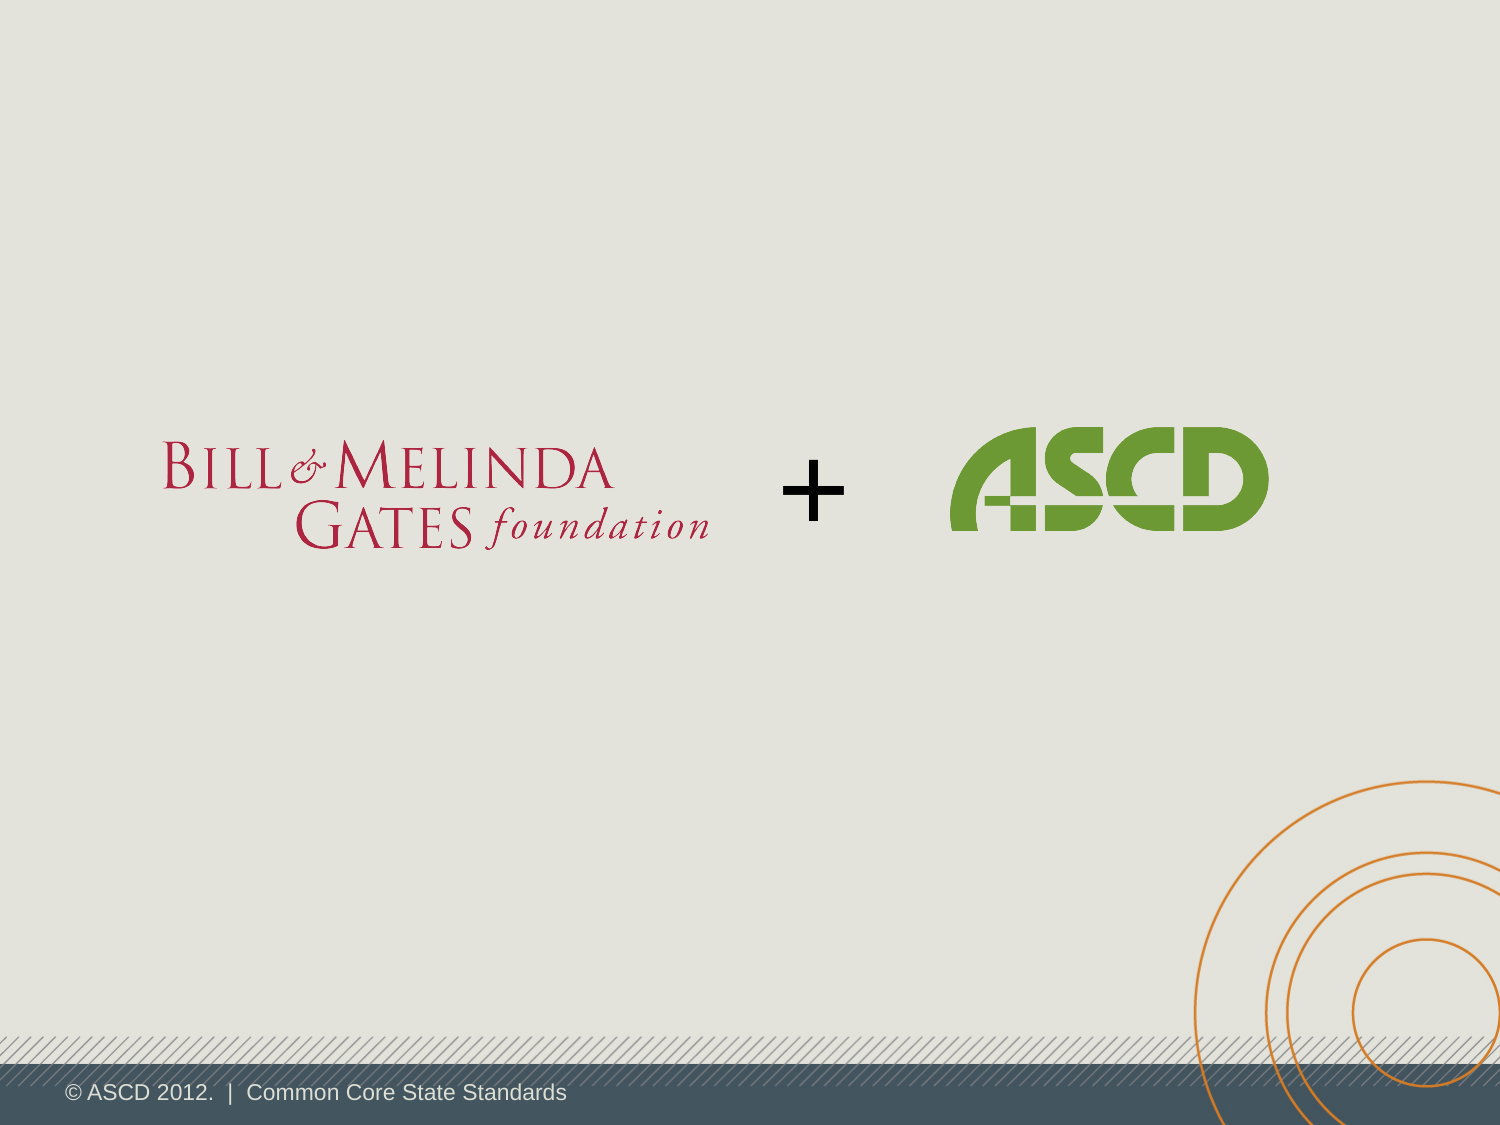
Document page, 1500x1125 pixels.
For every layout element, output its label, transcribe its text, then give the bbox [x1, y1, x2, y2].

picture [0, 0, 1500, 1125]
slide_number © ASCD 2012. | Common Core State Standards [50, 1070, 925, 1120]
text_box + [762, 399, 950, 565]
